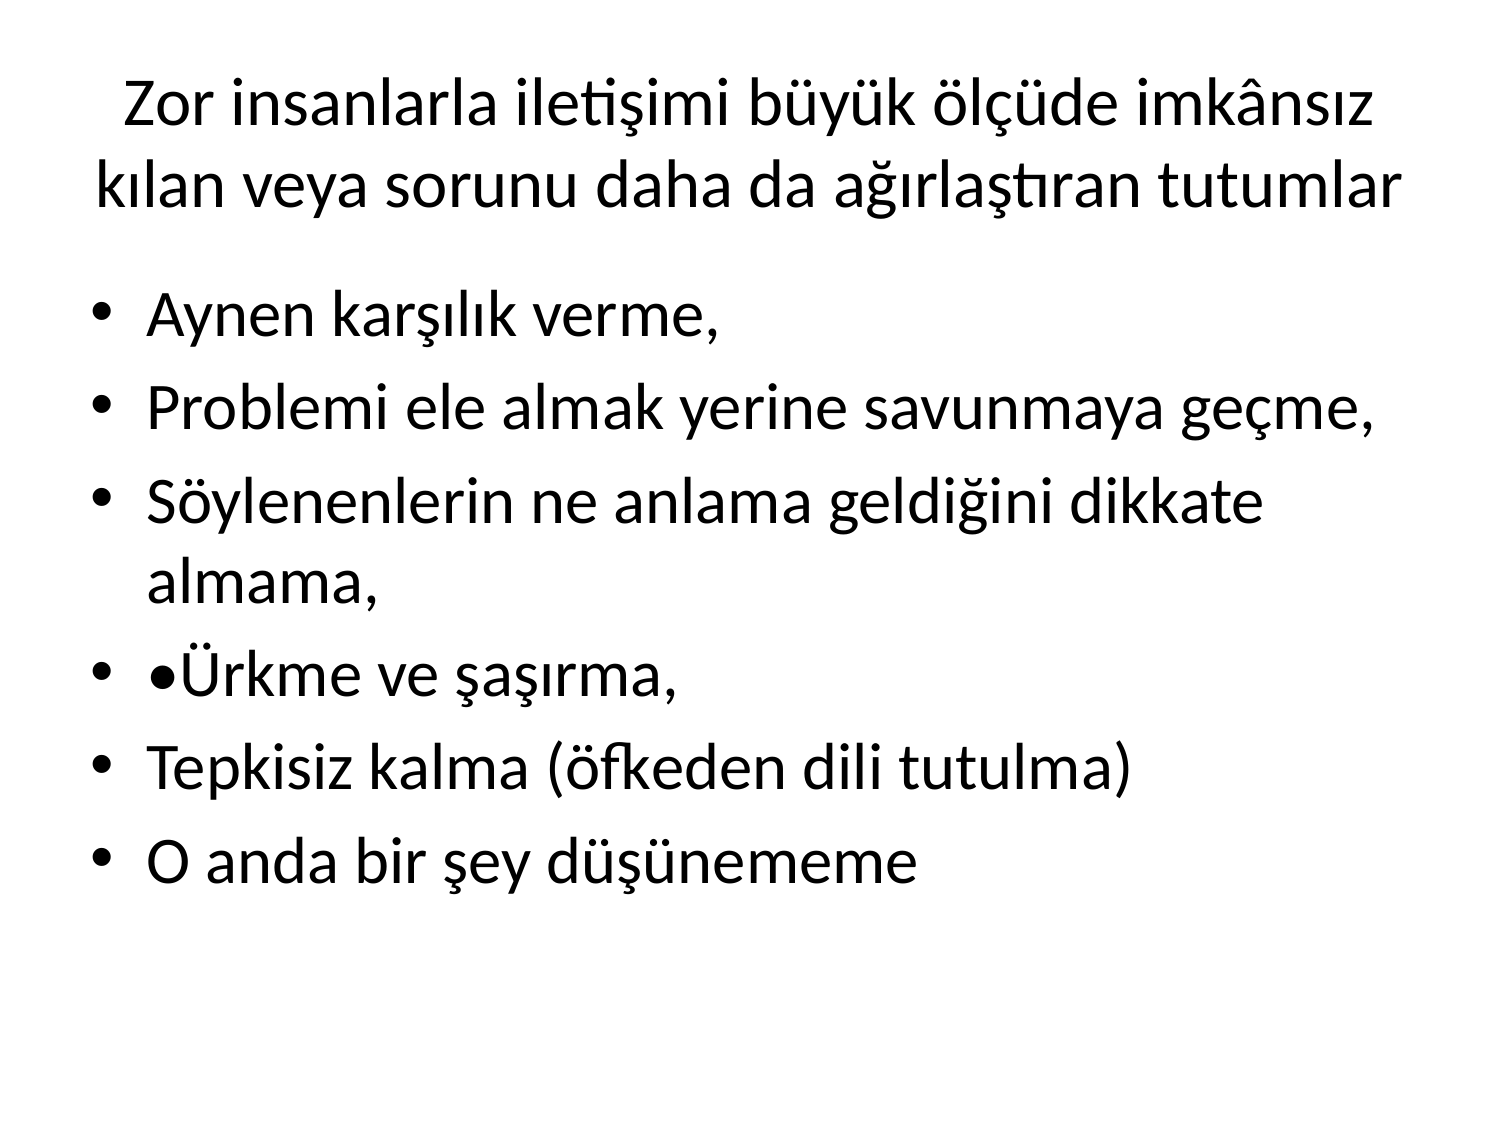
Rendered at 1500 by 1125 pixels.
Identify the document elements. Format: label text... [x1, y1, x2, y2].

title Zor insanlarla iletişimi büyük ölçüde imkânsız kılan veya sorunu daha da ağırlaştıran tutumlar [75, 45, 1425, 233]
list Aynen karşılık verme, Problemi ele almak yerine savunmaya geçme, Söylenenlerin ne anlama geldiğini dikkate almama, •Ürkme ve şaşırma, Tepkisiz kalma (öfkeden dili tutulma) O anda bir şey düşünememe [75, 262, 1425, 1005]
